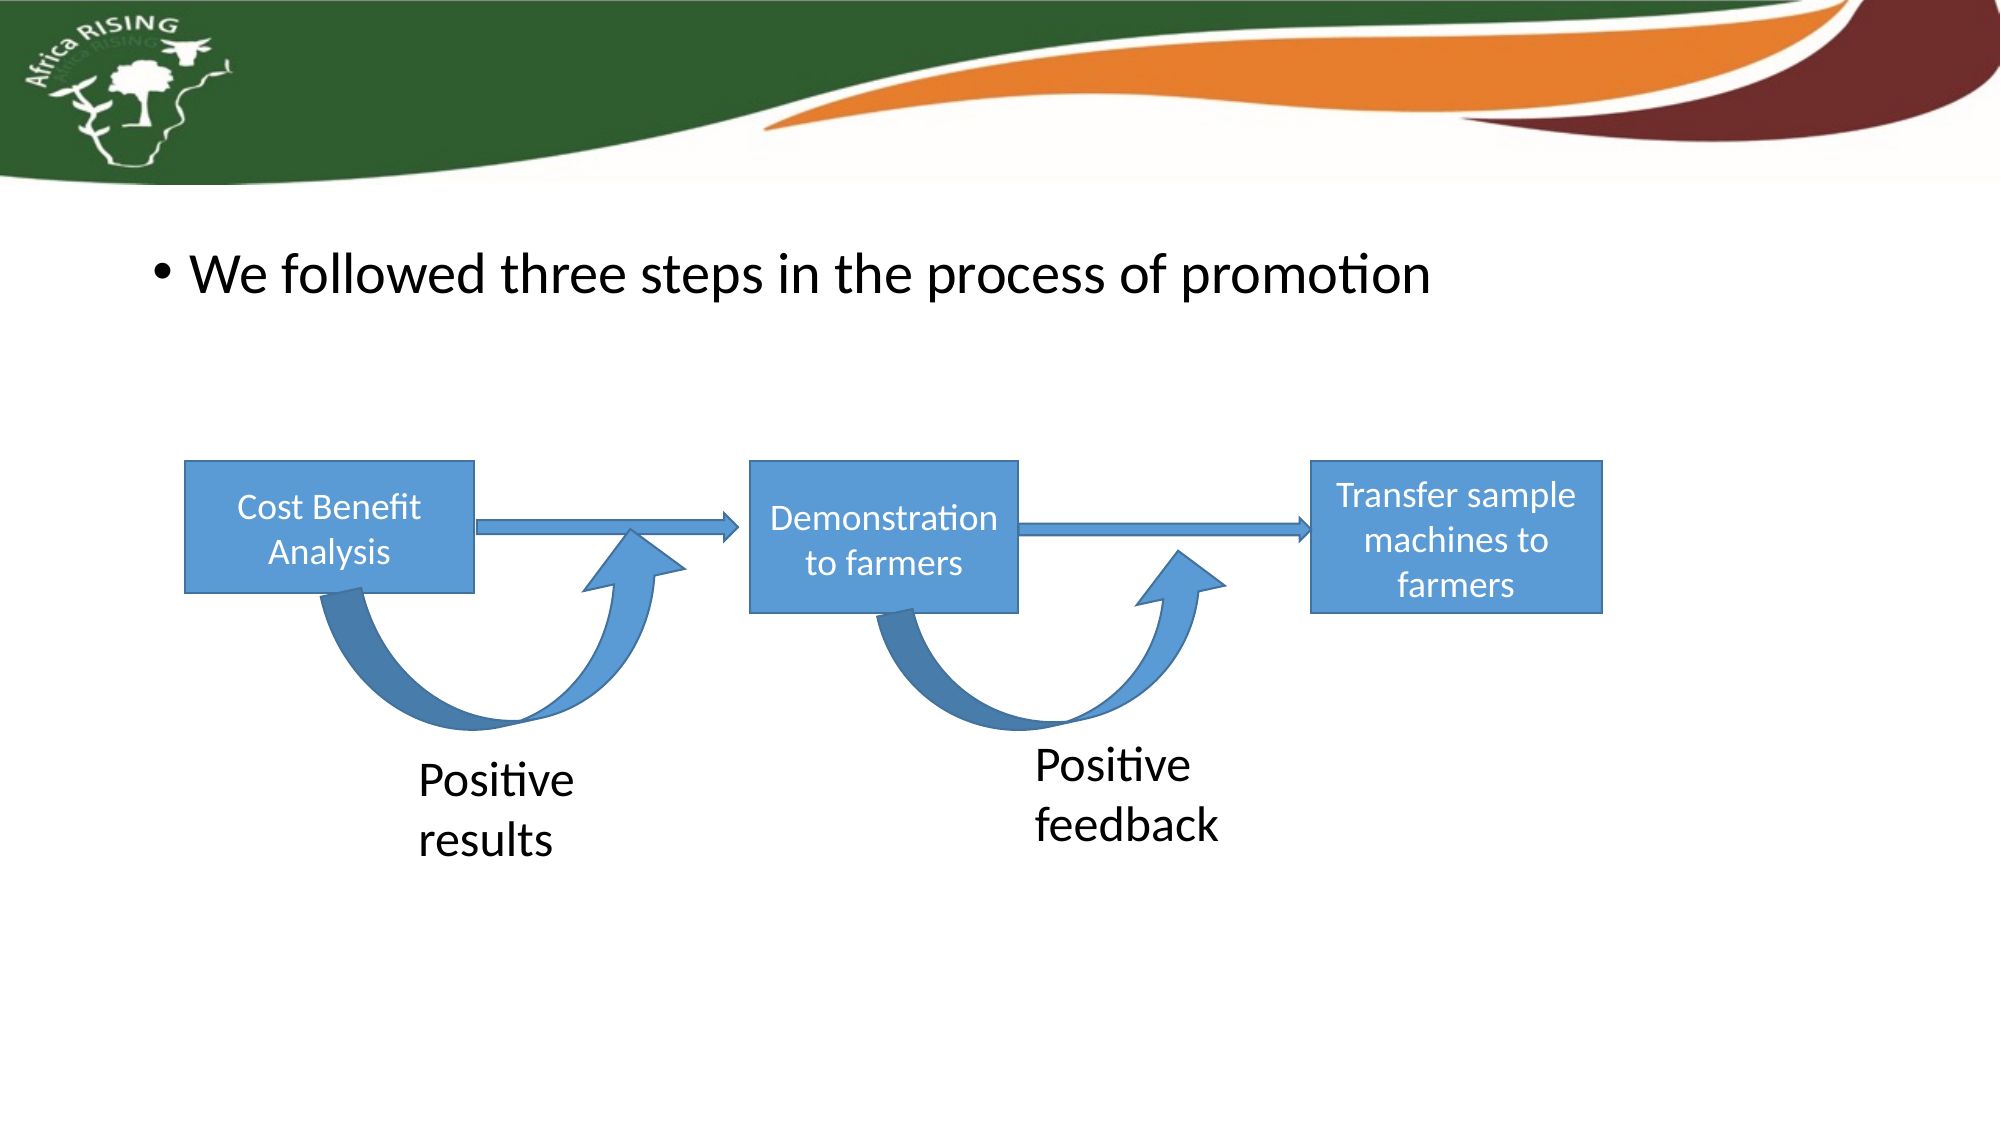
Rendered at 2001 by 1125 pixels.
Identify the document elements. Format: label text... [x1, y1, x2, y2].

text_box Positive results [403, 738, 634, 874]
text_box [319, 527, 688, 731]
text_box Positive feedback [1020, 724, 1248, 859]
text_box [876, 549, 1228, 731]
text_box Cost Benefit Analysis [184, 460, 475, 594]
text_box [475, 510, 740, 544]
text_box [1017, 515, 1313, 544]
text_box Demonstration to farmers [749, 460, 1019, 614]
text_box Transfer sample machines to farmers [1310, 460, 1603, 614]
picture [0, 0, 2000, 185]
list We followed three steps in the process of promotion [137, 235, 1863, 1014]
